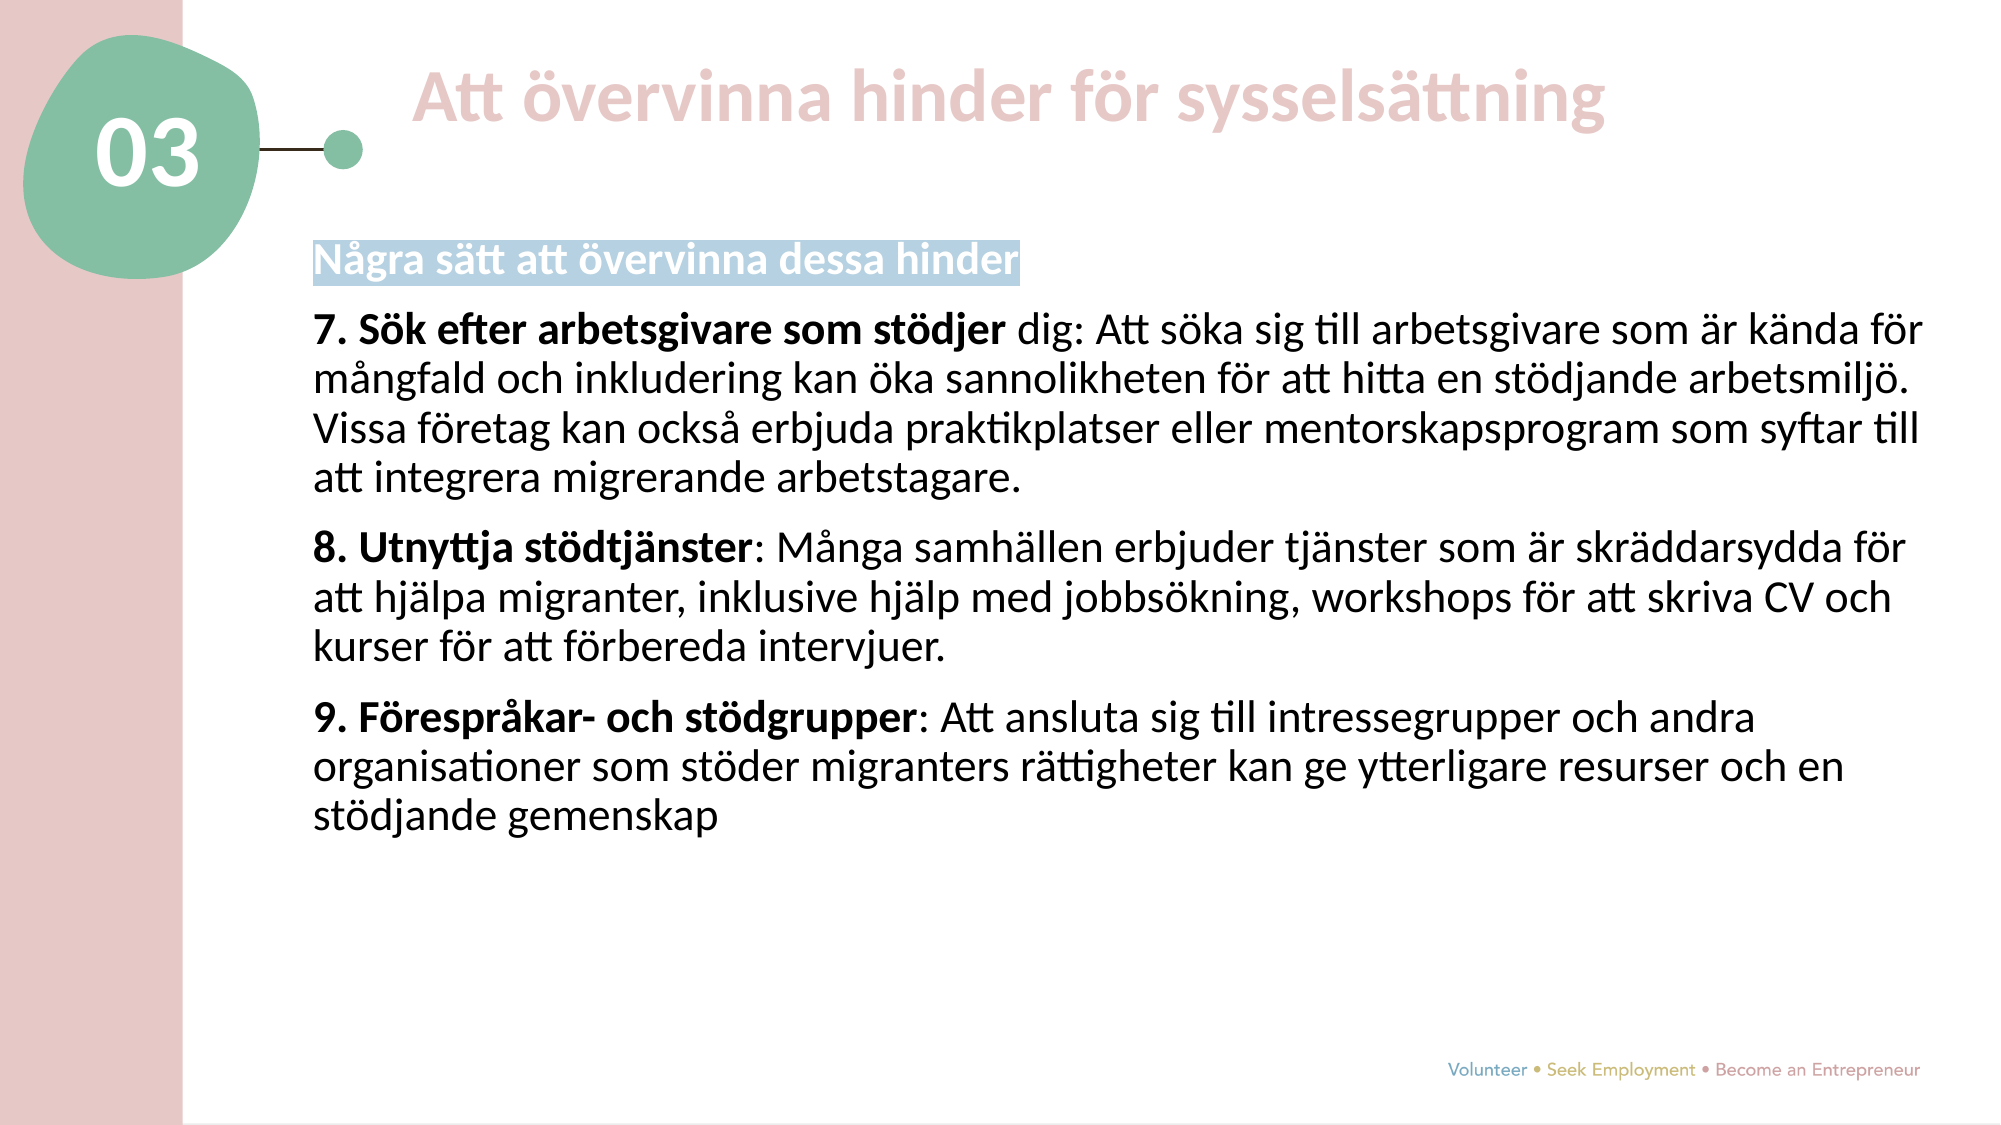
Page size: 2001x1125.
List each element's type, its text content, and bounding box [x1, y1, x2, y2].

text_box [34, 230, 234, 280]
text_box 03 [21, 88, 275, 230]
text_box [110, 129, 363, 170]
text_box [55, 35, 249, 88]
text_box Att övervinna hinder för sysselsättning [397, 53, 1658, 160]
text_box Några sätt att övervinna dessa hinder 7. Sök efter arbetsgivare som stödjer dig: Att söka sig till arbetsgivare som är kända för mångfald och inkludering kan öka sannolikheten för att hitta en stödjande arbetsmiljö. Vissa företag kan också erbjuda praktikplatser eller mentorskapsprogram som syftar till att integrera migrerande arbetstagare. 8. Utnyttja stödtjänster: Många samhällen erbjuder tjänster som är skräddarsydda för att hjälpa migranter, inklusive hjälp med jobbsökning, workshops för att skriva CV och kurser för att förbereda intervjuer. 9. Förespråkar- och stödgrupper: Att ansluta sig till intressegrupper och andra organisationer som stöder migranters rättigheter kan ge ytterligare resurser och en stödjande gemenskap [298, 227, 1944, 432]
picture [1418, 1046, 1971, 1103]
text_box [0, 0, 184, 1125]
